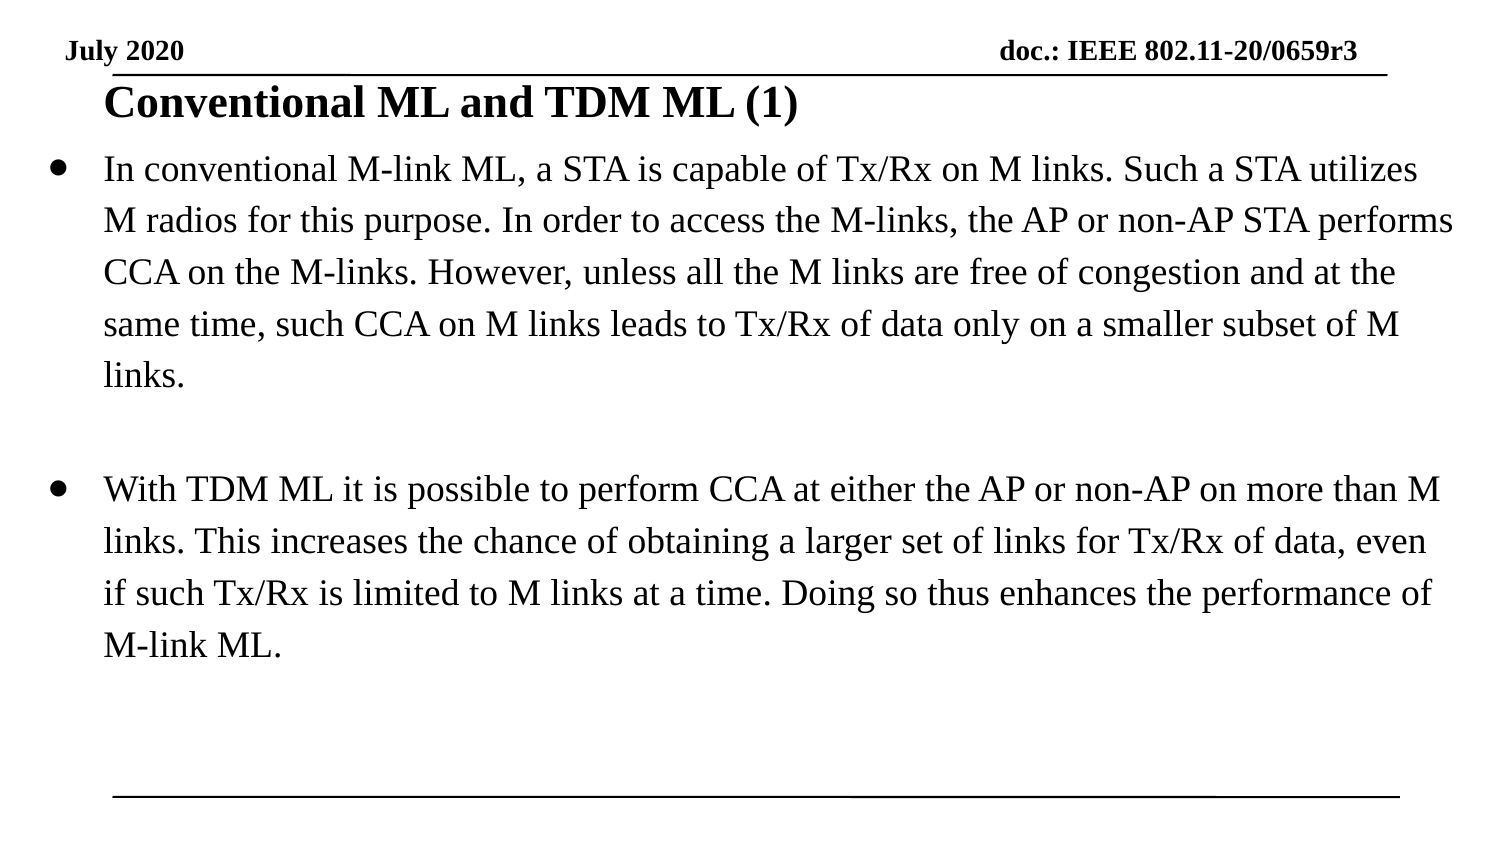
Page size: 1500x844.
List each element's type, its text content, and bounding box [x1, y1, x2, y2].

list Conventional ML and TDM ML (1) In conventional M-link ML, a STA is capable of Tx/Rx on M links. Such a STA utilizes M radios for this purpose. In order to access the M-links, the AP or non-AP STA performs CCA on the M-links. However, unless all the M links are free of congestion and at the same time, such CCA on M links leads to Tx/Rx of data only on a smaller subset of M links. With TDM ML it is possible to perform CCA at either the AP or non-AP on more than M links. This increases the chance of obtaining a larger set of links for Tx/Rx of data, even if such Tx/Rx is limited to M links at a time. Doing so thus enhances the performance of M-link ML. [16, 57, 1471, 788]
